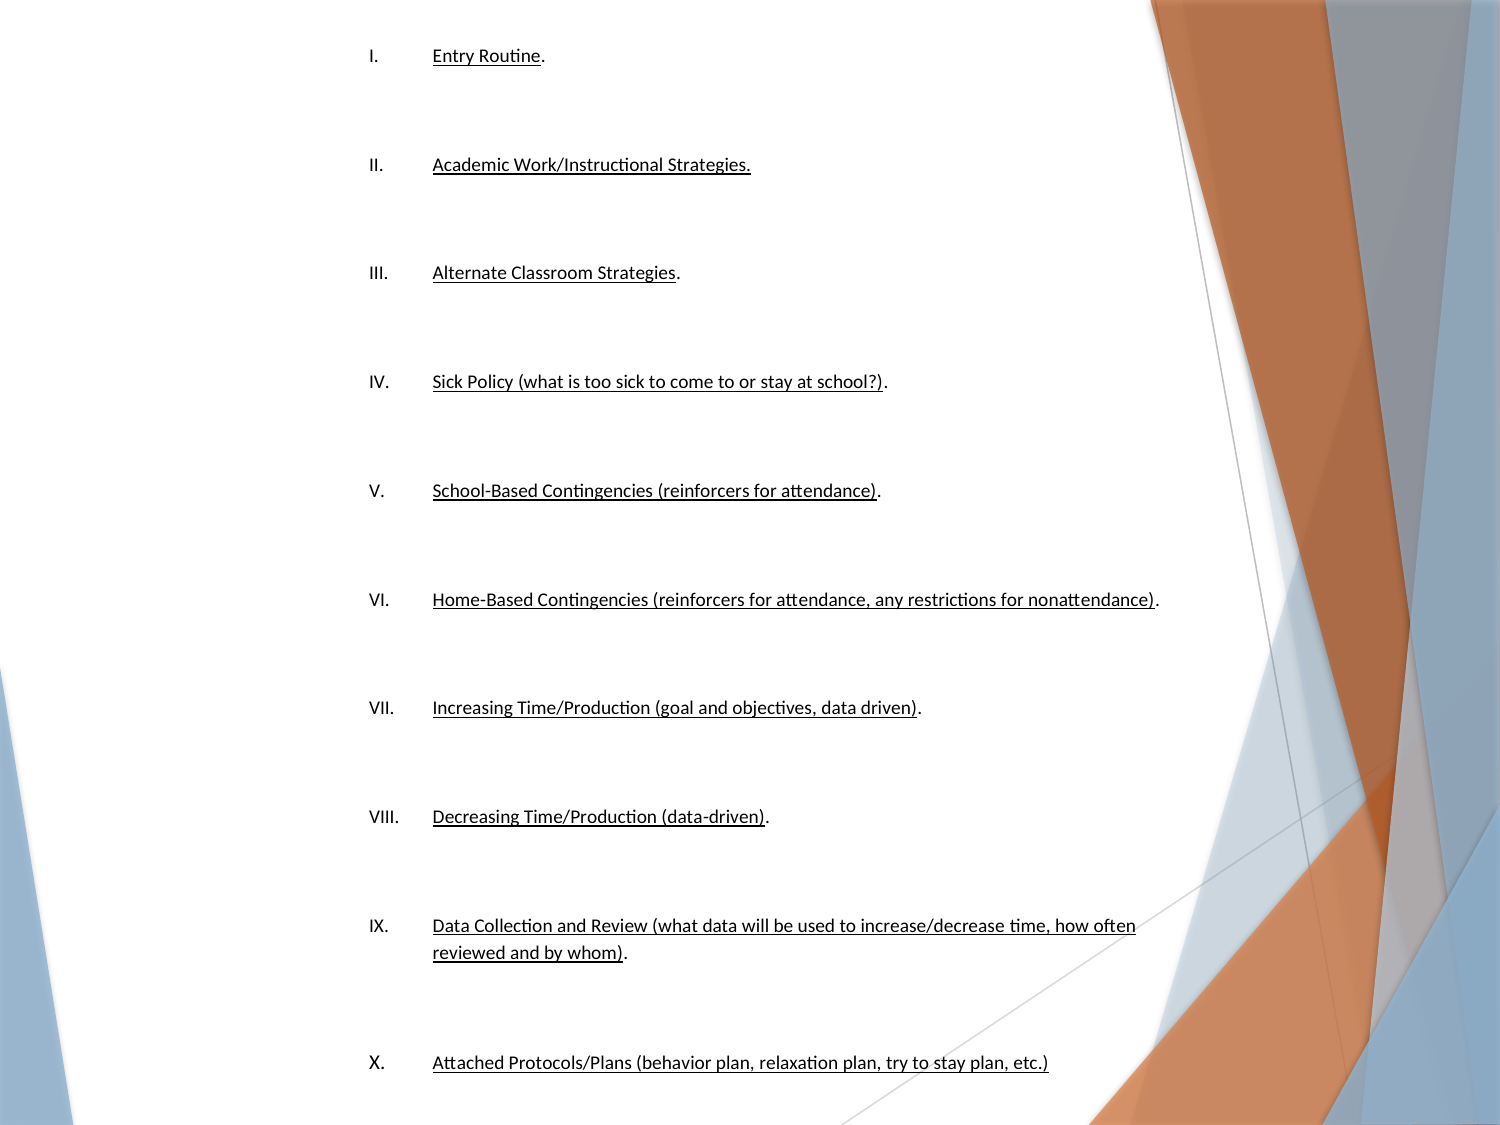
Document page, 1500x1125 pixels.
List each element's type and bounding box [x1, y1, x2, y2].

picture [336, 43, 1163, 1125]
